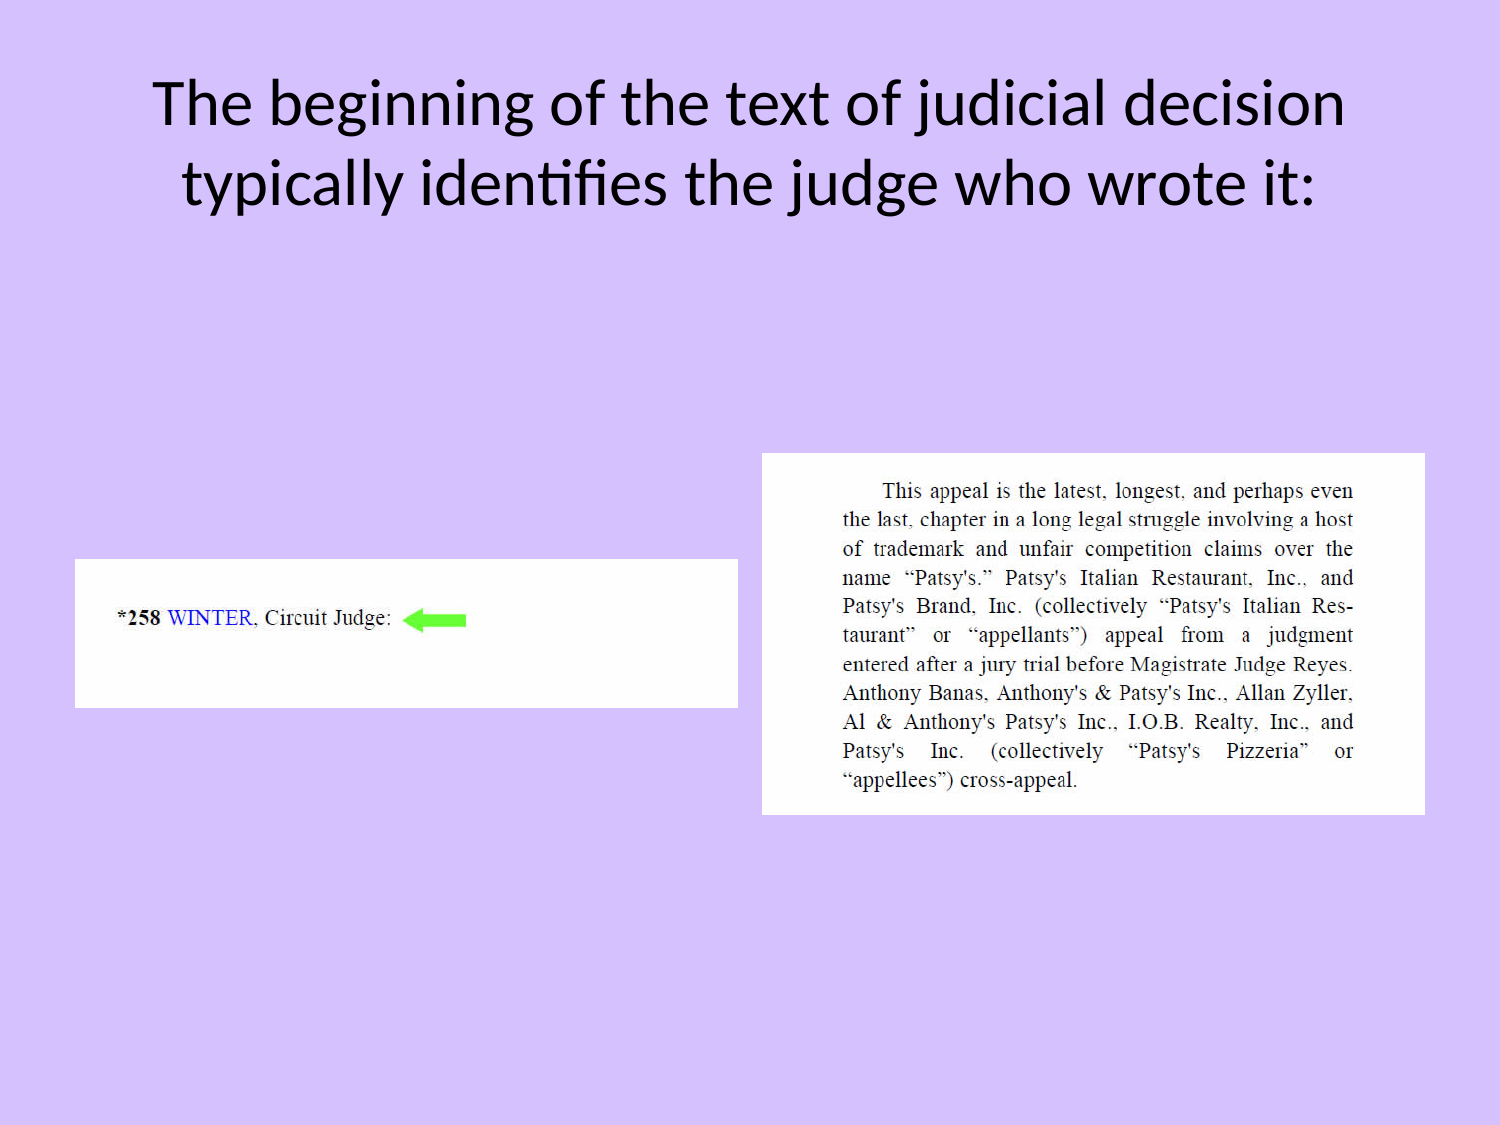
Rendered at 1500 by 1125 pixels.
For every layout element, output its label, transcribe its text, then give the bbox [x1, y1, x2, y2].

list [762, 453, 1426, 815]
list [74, 559, 738, 708]
title The beginning of the text of judicial decision typically identifies the judge who wrote it: [75, 45, 1425, 233]
